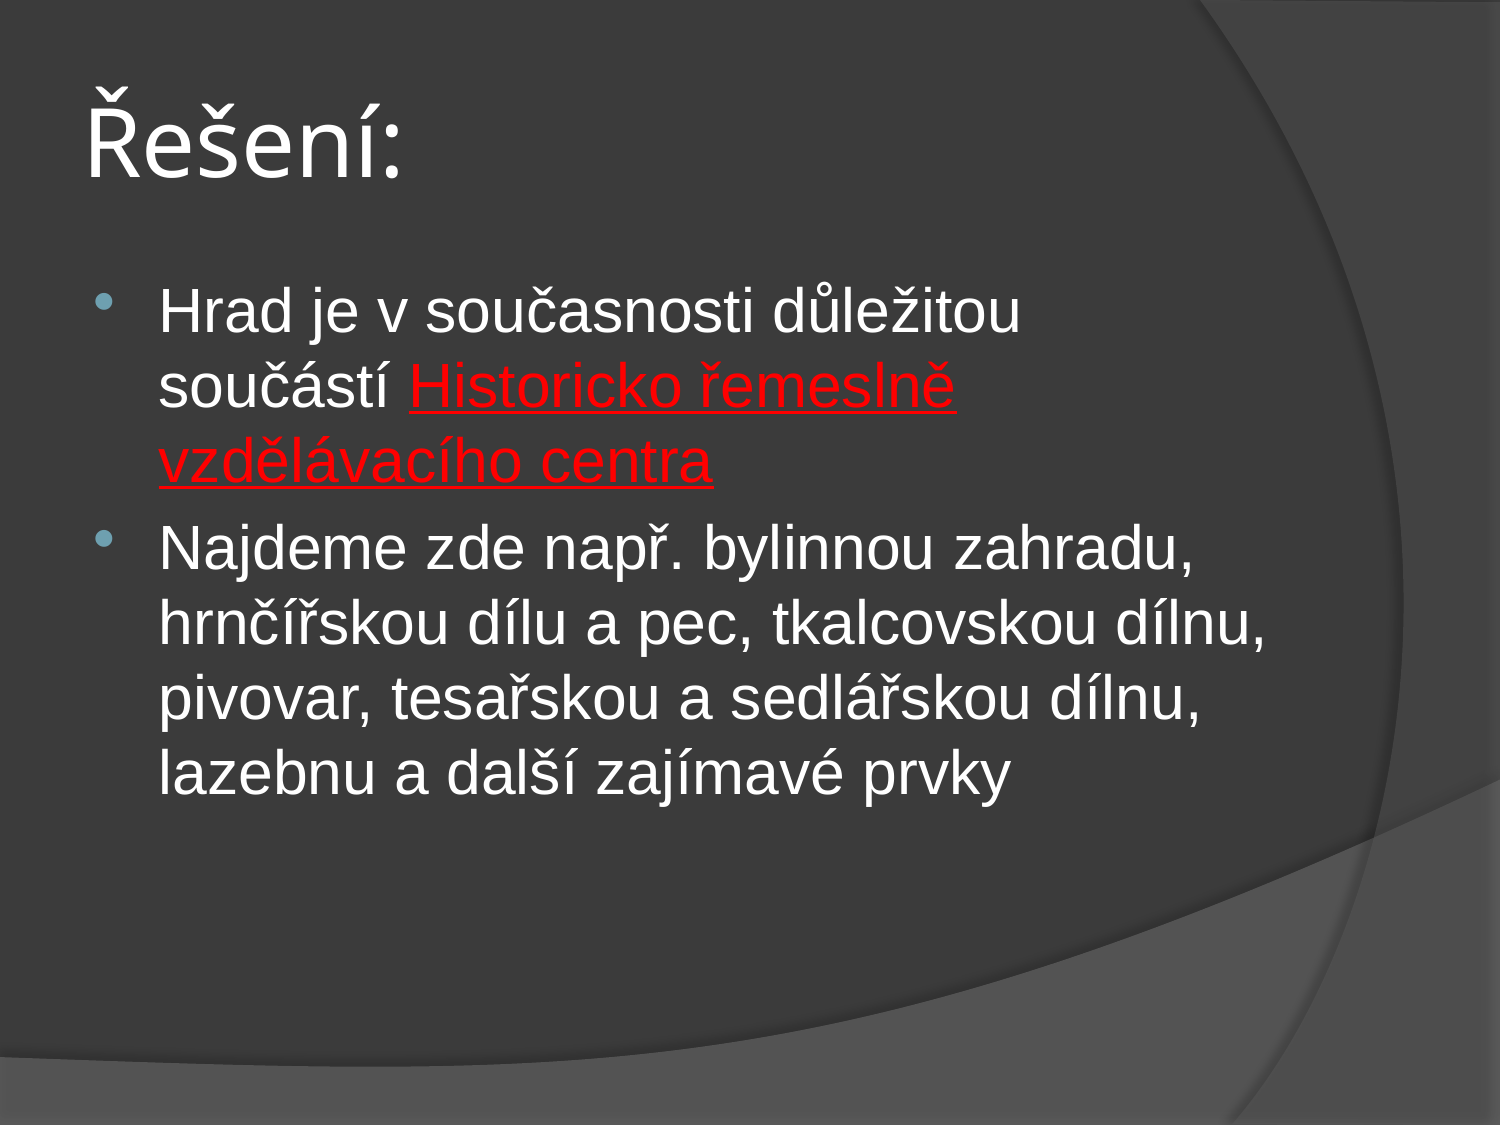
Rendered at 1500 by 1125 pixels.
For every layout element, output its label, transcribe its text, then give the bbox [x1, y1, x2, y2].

list Hrad je v současnosti důležitou součástí Historicko řemeslně vzdělávacího centra Najdeme zde např. bylinnou zahradu, hrnčířskou dílu a pec, tkalcovskou dílnu, pivovar, tesařskou a sedlářskou dílnu, lazebnu a další zajímavé prvky [75, 262, 1300, 1005]
title Řešení: [75, 45, 1300, 233]
